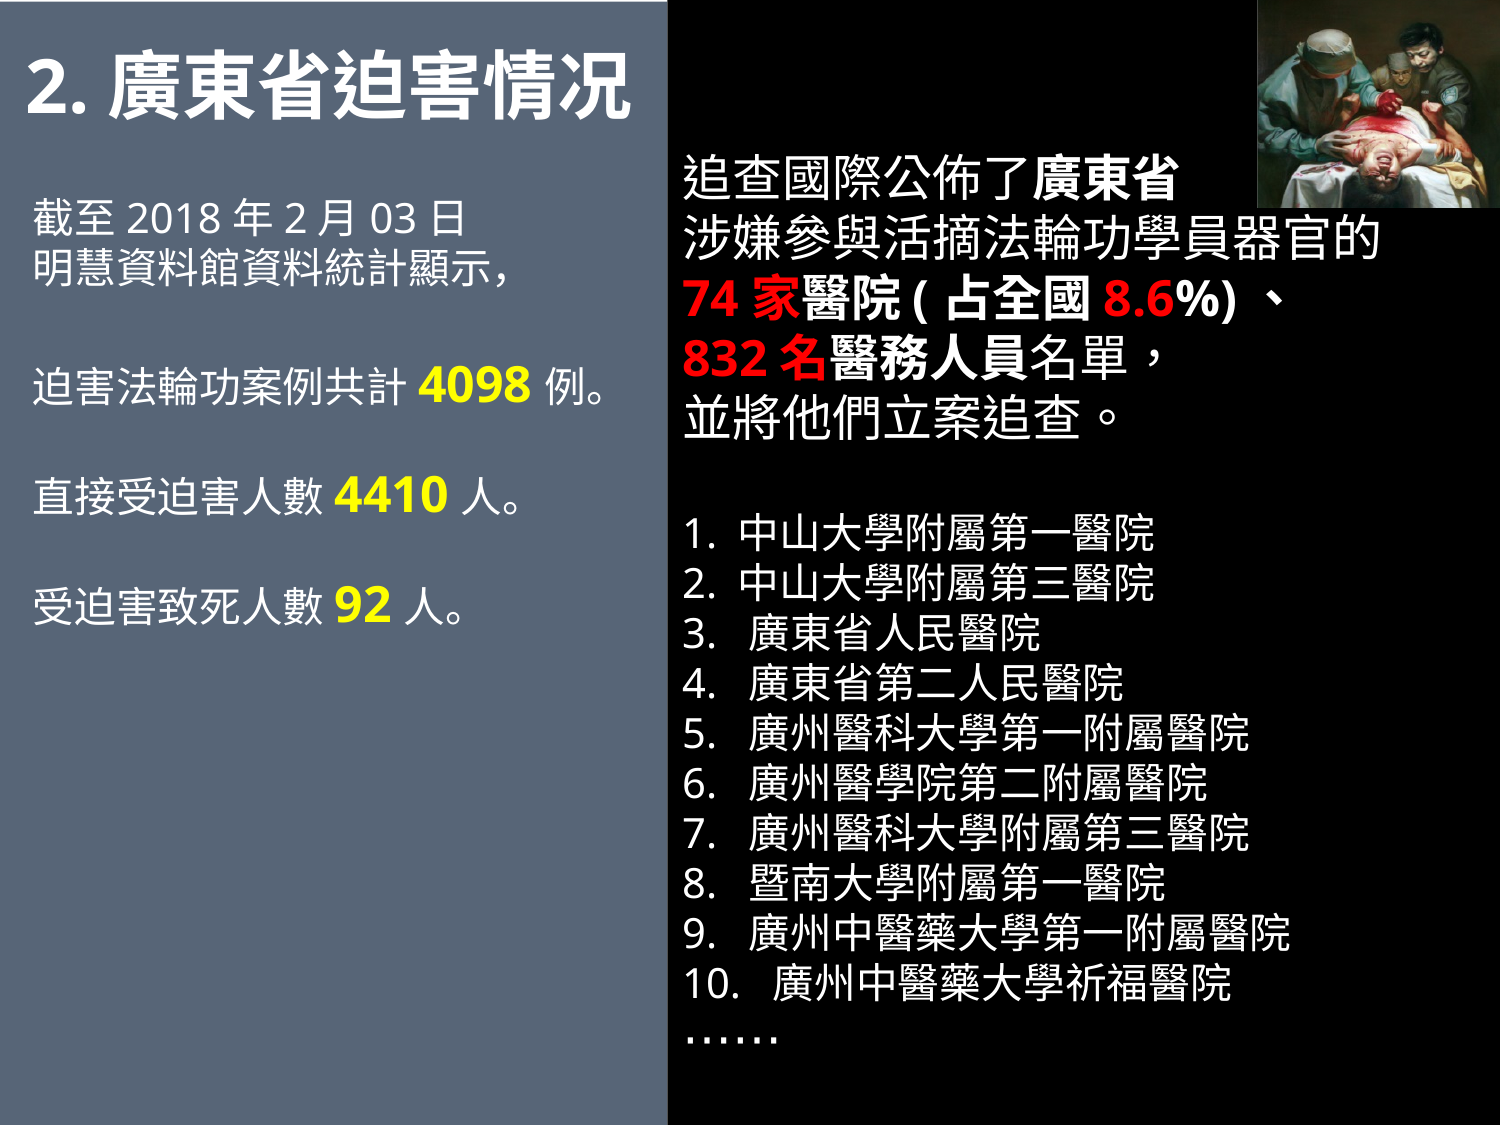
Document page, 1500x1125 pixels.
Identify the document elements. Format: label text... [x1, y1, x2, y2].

text_box [0, 0, 665, 1125]
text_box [666, 0, 1500, 209]
text_box 截至2018年2月03日 明慧資料館資料統計顯示， 迫害法輪功案例共計4098例。 直接受迫害人數4410人。 受迫害致死人數92人。 [17, 184, 656, 690]
text_box 2.廣東省迫害情况 [10, 30, 648, 136]
text_box 追查國際公佈了廣東省 涉嫌參與活摘法輪功學員器官的 74家醫院(占全國8.6%)、 832名醫務人員名單， 並將他們立案追查。 1. 中山大學附屬第一醫院 2. 中山大學附屬第三醫院 3. 廣東省人民醫院 4. 廣東省第二人民醫院 5. 廣州醫科大學第一附屬醫院 6. 廣州醫學院第二附屬醫院 7. 廣州醫科大學附屬第三醫院 8. 暨南大學附屬第一醫院 9. 廣州中醫藥大學第一附屬醫院 10. 廣州中醫藥大學祈福醫院 ⋯⋯ [665, 216, 1500, 1125]
